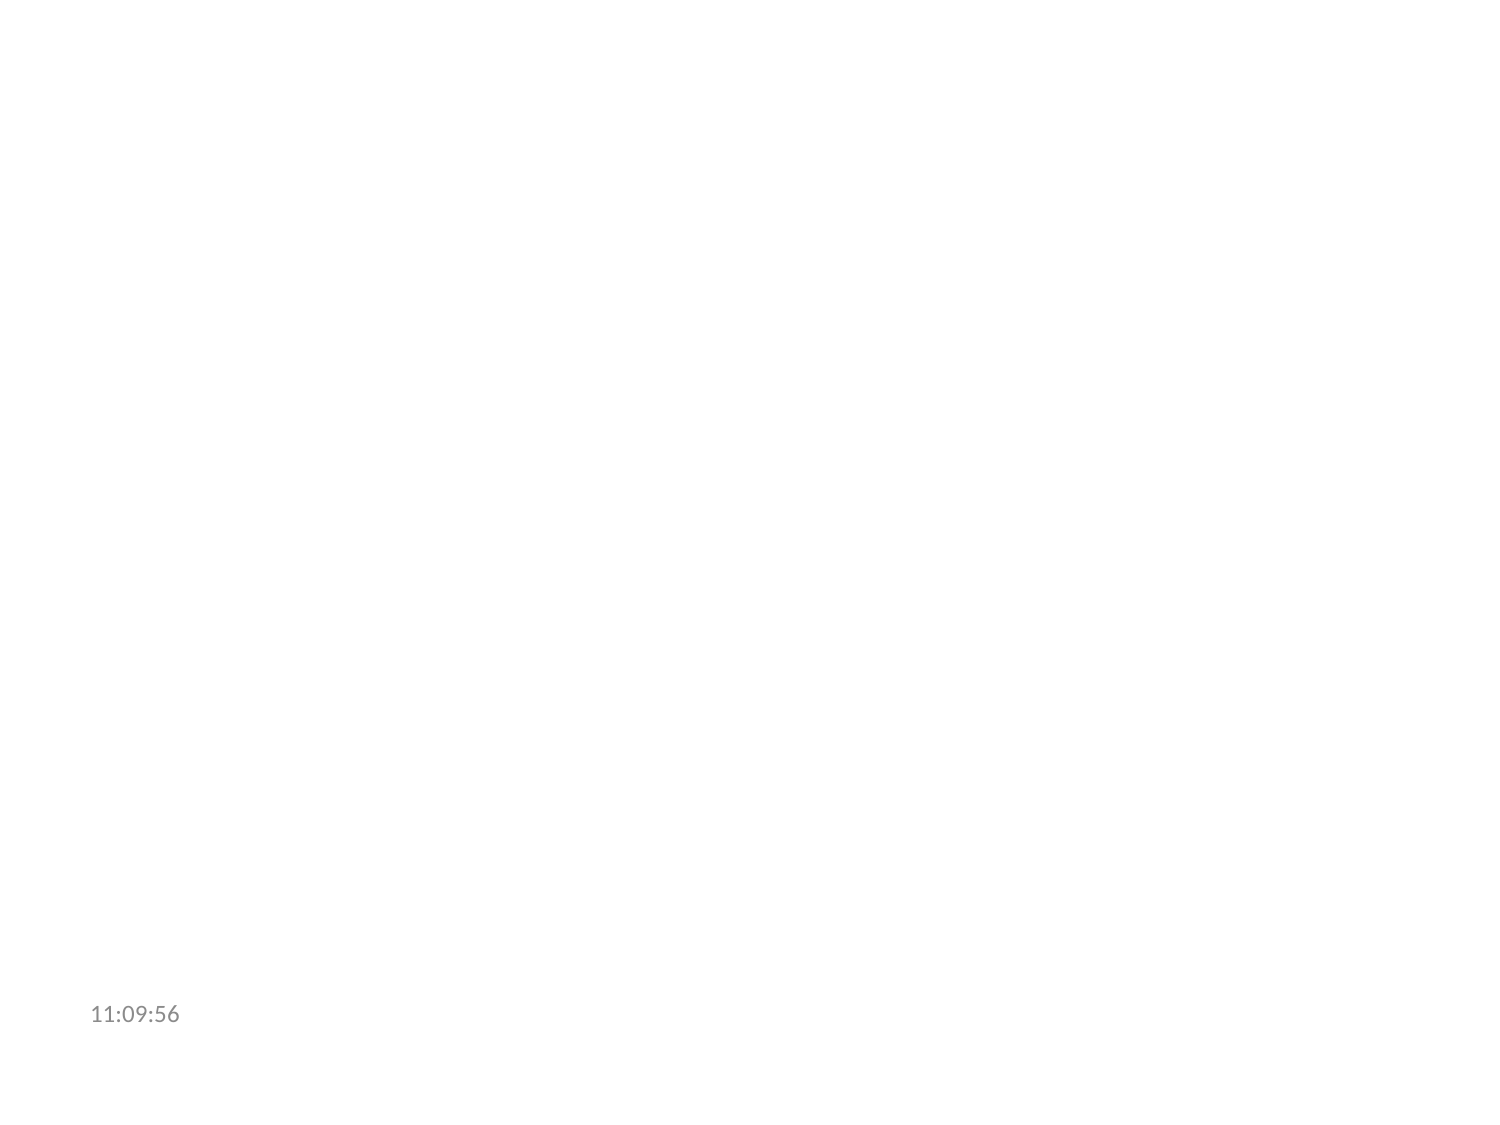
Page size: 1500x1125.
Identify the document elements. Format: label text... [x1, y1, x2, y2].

text_box 15:35:09 [75, 982, 425, 1043]
